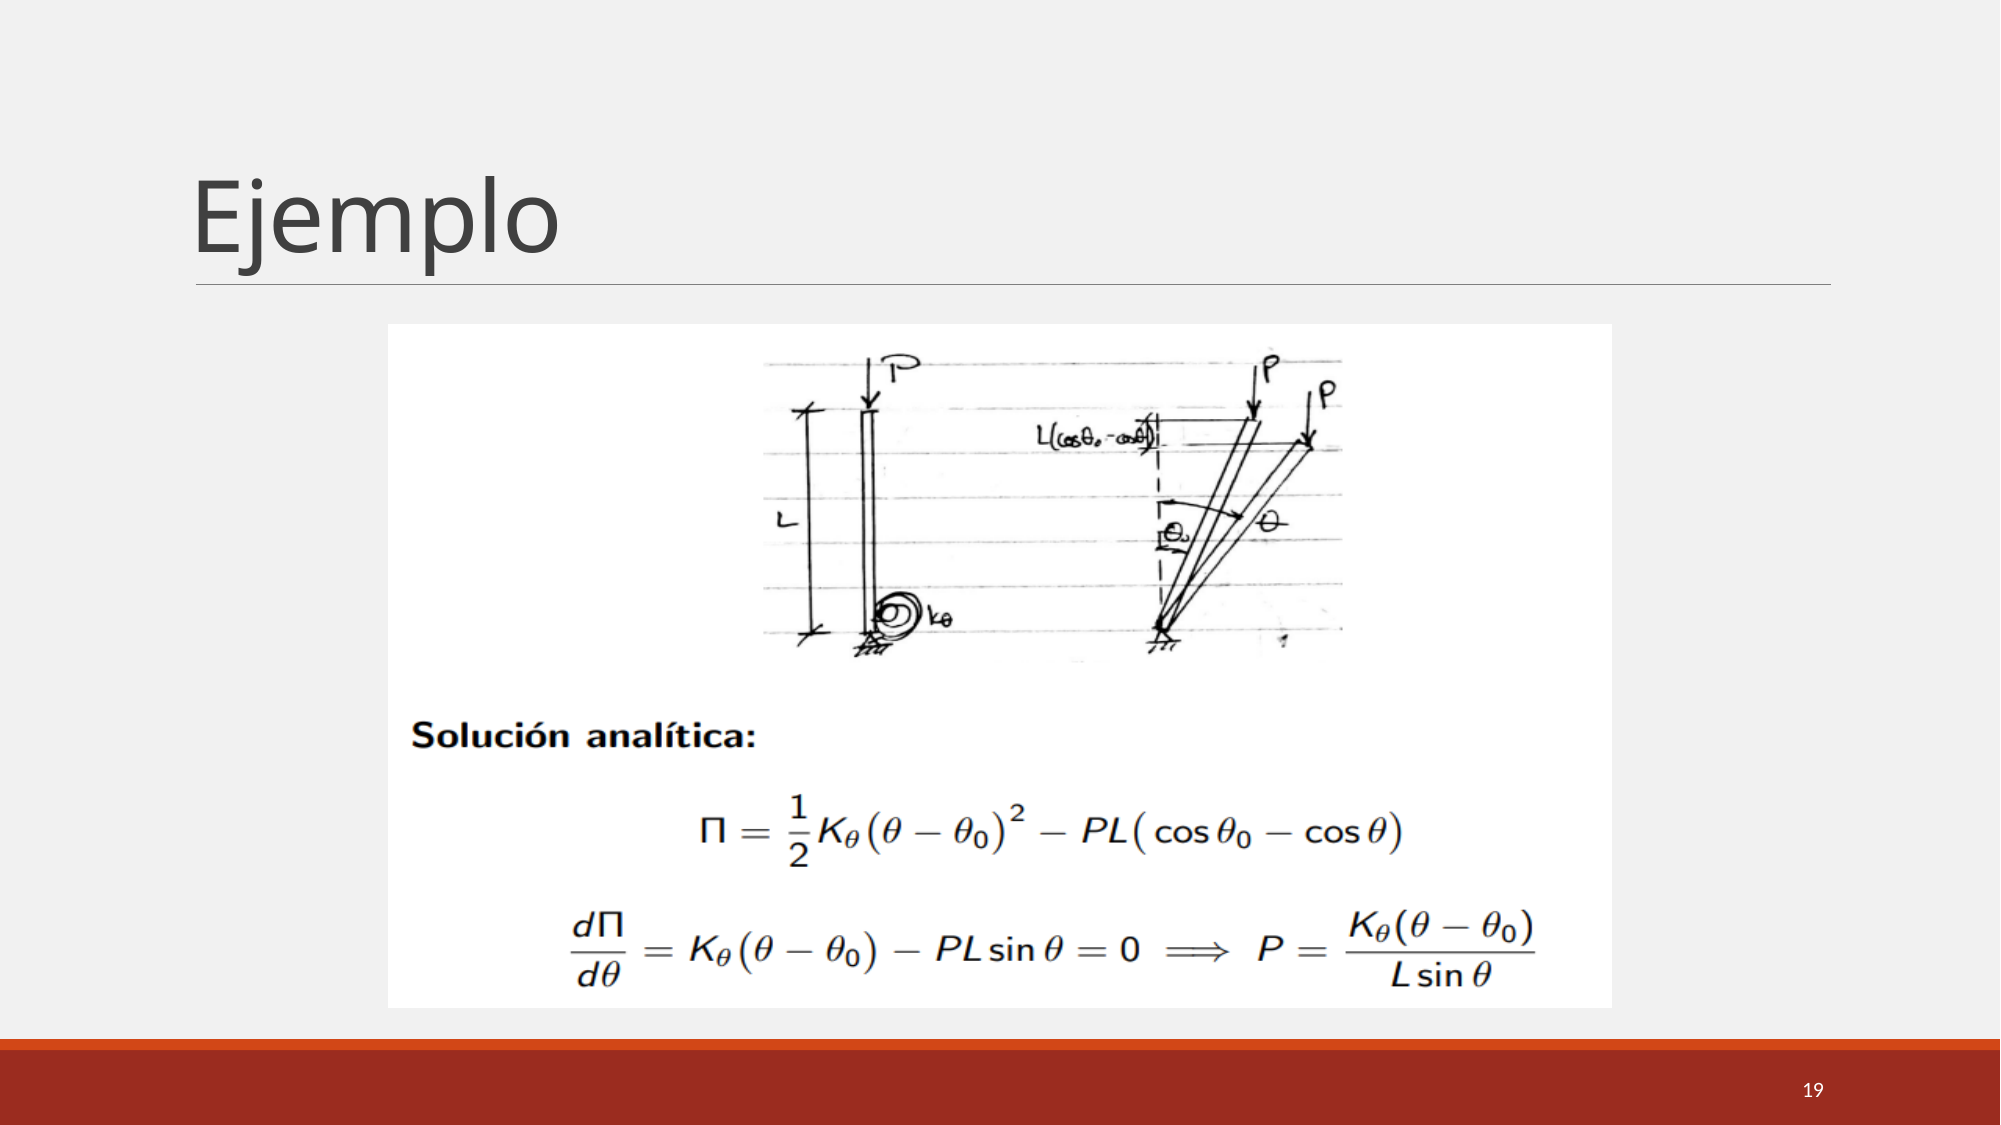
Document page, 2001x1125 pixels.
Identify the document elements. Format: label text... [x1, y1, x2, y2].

text_box Ejemplo [187, 149, 957, 272]
picture [387, 324, 1612, 1008]
slide_number 19 [1795, 1077, 1831, 1125]
